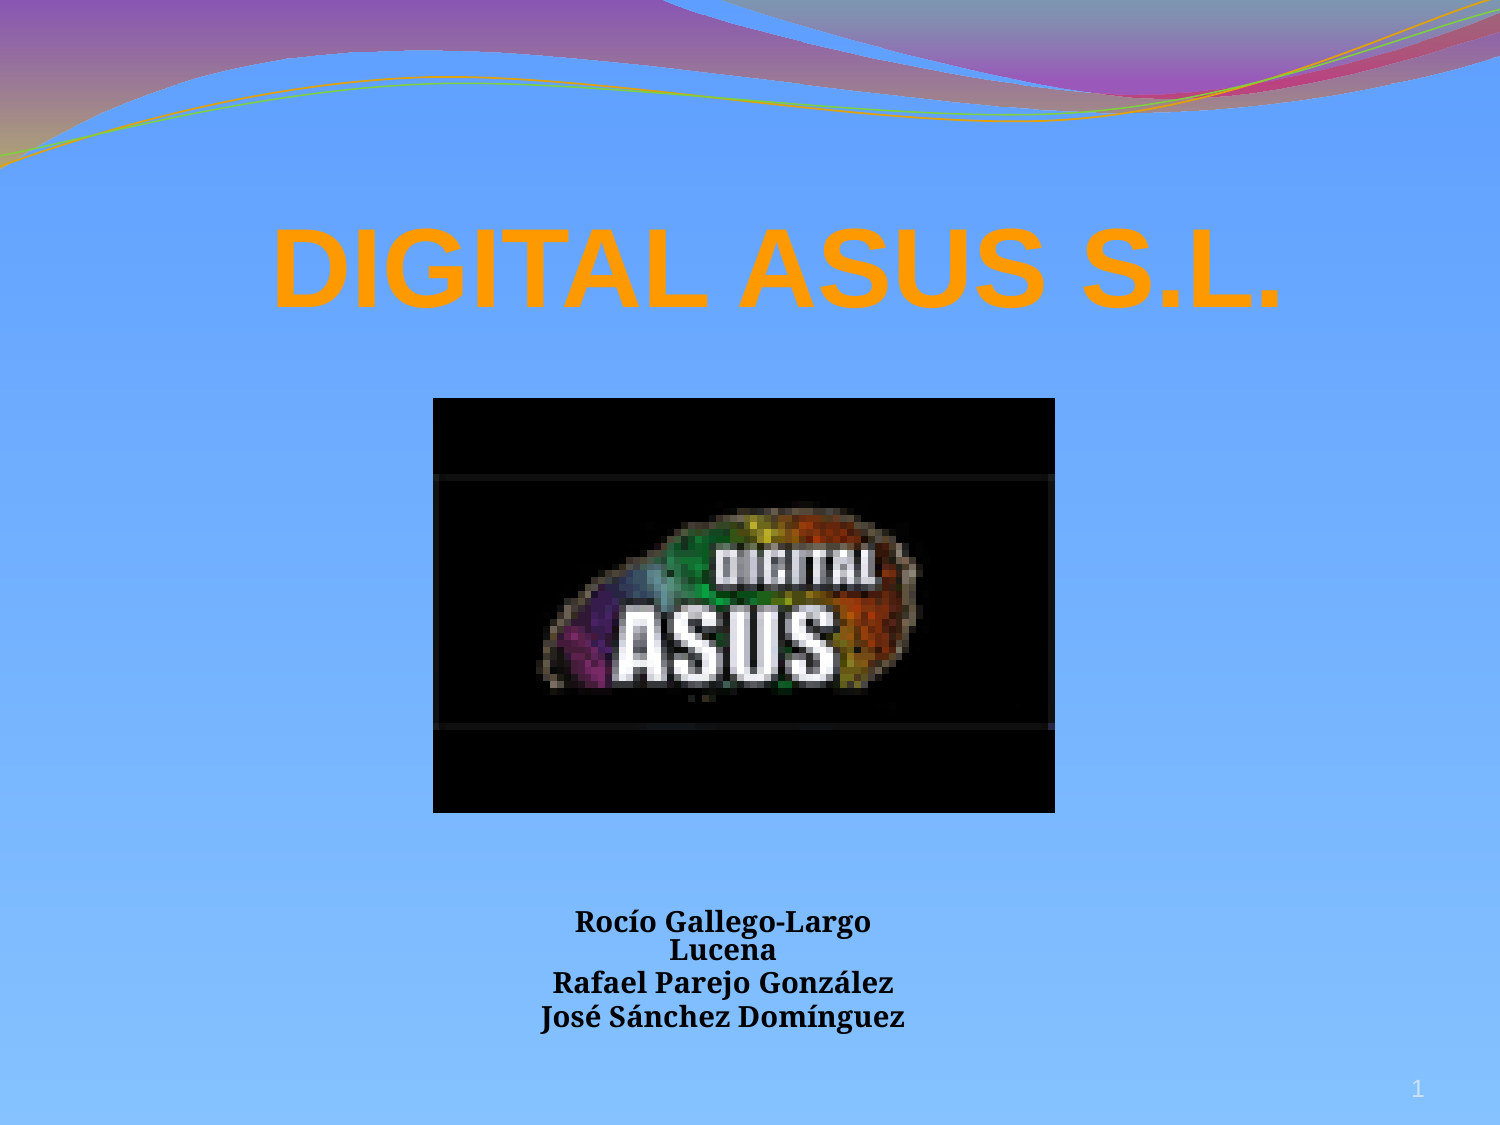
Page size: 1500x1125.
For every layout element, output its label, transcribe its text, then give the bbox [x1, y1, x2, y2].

picture [433, 398, 1055, 813]
text_box DIGITAL ASUS S.L. [255, 187, 1302, 338]
slide_number 1 [1299, 1042, 1425, 1103]
subtitle Rocío Gallego-Largo Lucena Rafael Parejo González José Sánchez Domínguez [527, 902, 923, 1017]
text_box Flexibilidad: [704, 13, 773, 18]
